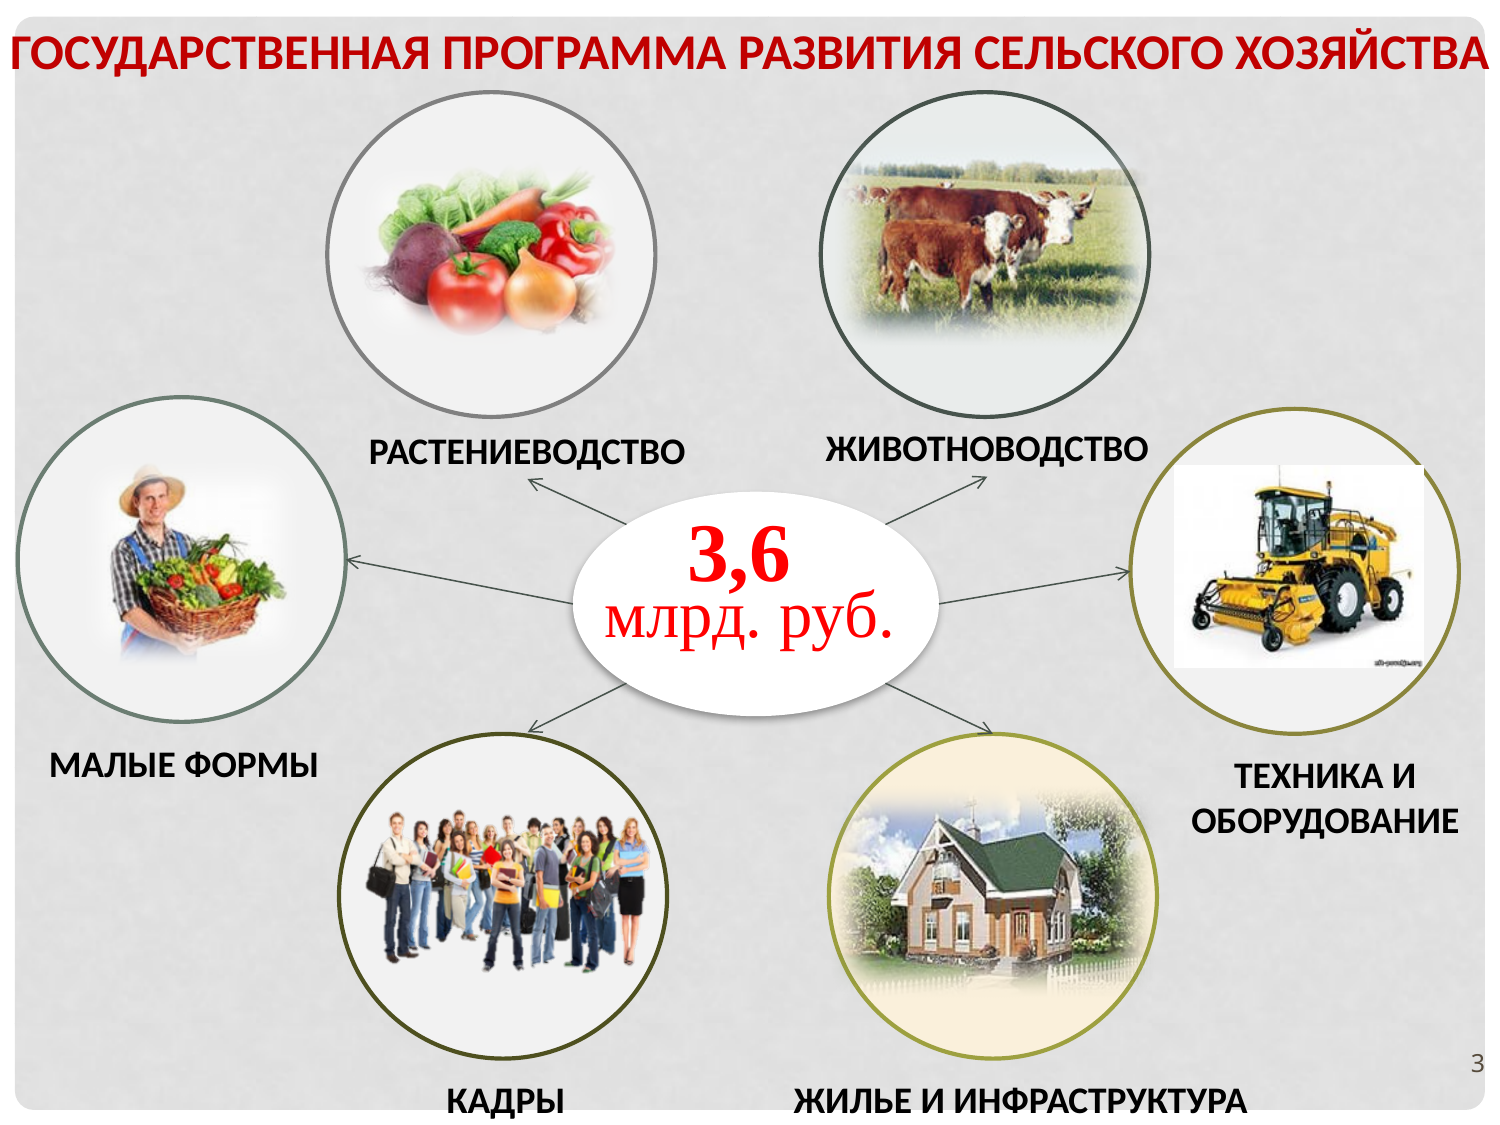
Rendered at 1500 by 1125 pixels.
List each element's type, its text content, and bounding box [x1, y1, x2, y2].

picture [828, 782, 1158, 1000]
text_box [377, 731, 629, 788]
text_box [325, 164, 352, 345]
text_box [604, 489, 908, 538]
text_box [863, 1000, 1122, 1061]
text_box [592, 541, 942, 719]
picture [74, 451, 309, 669]
text_box [309, 453, 348, 666]
text_box [355, 161, 658, 419]
text_box [1128, 406, 1461, 736]
text_box МАЛЫЕ ФОРМЫ [34, 732, 335, 792]
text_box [885, 477, 988, 525]
text_box 3,6 млрд. руб. [589, 538, 911, 658]
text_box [938, 571, 1131, 605]
text_box ЖИЛЬЕ И ИНФРАСТРУКТУРА [779, 1068, 1337, 1125]
picture [352, 158, 628, 349]
text_box ТЕХНИКА И ОБОРУДОВАНИЕ [1176, 743, 1475, 849]
picture [832, 131, 1156, 349]
text_box [15, 395, 307, 724]
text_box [527, 682, 627, 733]
text_box ГОСУДАРСТВЕННАЯ ПРОГРАММА РАЗВИТИЯ СЕЛЬСКОГО ХОЗЯЙСТВА [0, 12, 1500, 88]
text_box [570, 554, 589, 654]
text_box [527, 479, 627, 525]
text_box ЖИВОТНОВОДСТВО [811, 416, 1164, 477]
text_box [336, 814, 648, 1061]
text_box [345, 559, 574, 605]
text_box [875, 90, 1095, 131]
text_box [818, 190, 832, 319]
picture [359, 788, 655, 977]
picture [1174, 465, 1424, 669]
slide_number 3 [1407, 1034, 1500, 1095]
text_box РАСТЕНИЕВОДСТВО [354, 419, 701, 479]
text_box [356, 90, 626, 158]
text_box КАДРЫ [431, 1068, 581, 1125]
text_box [885, 682, 994, 735]
text_box [873, 731, 1113, 782]
text_box [655, 829, 670, 963]
text_box [848, 349, 1122, 416]
